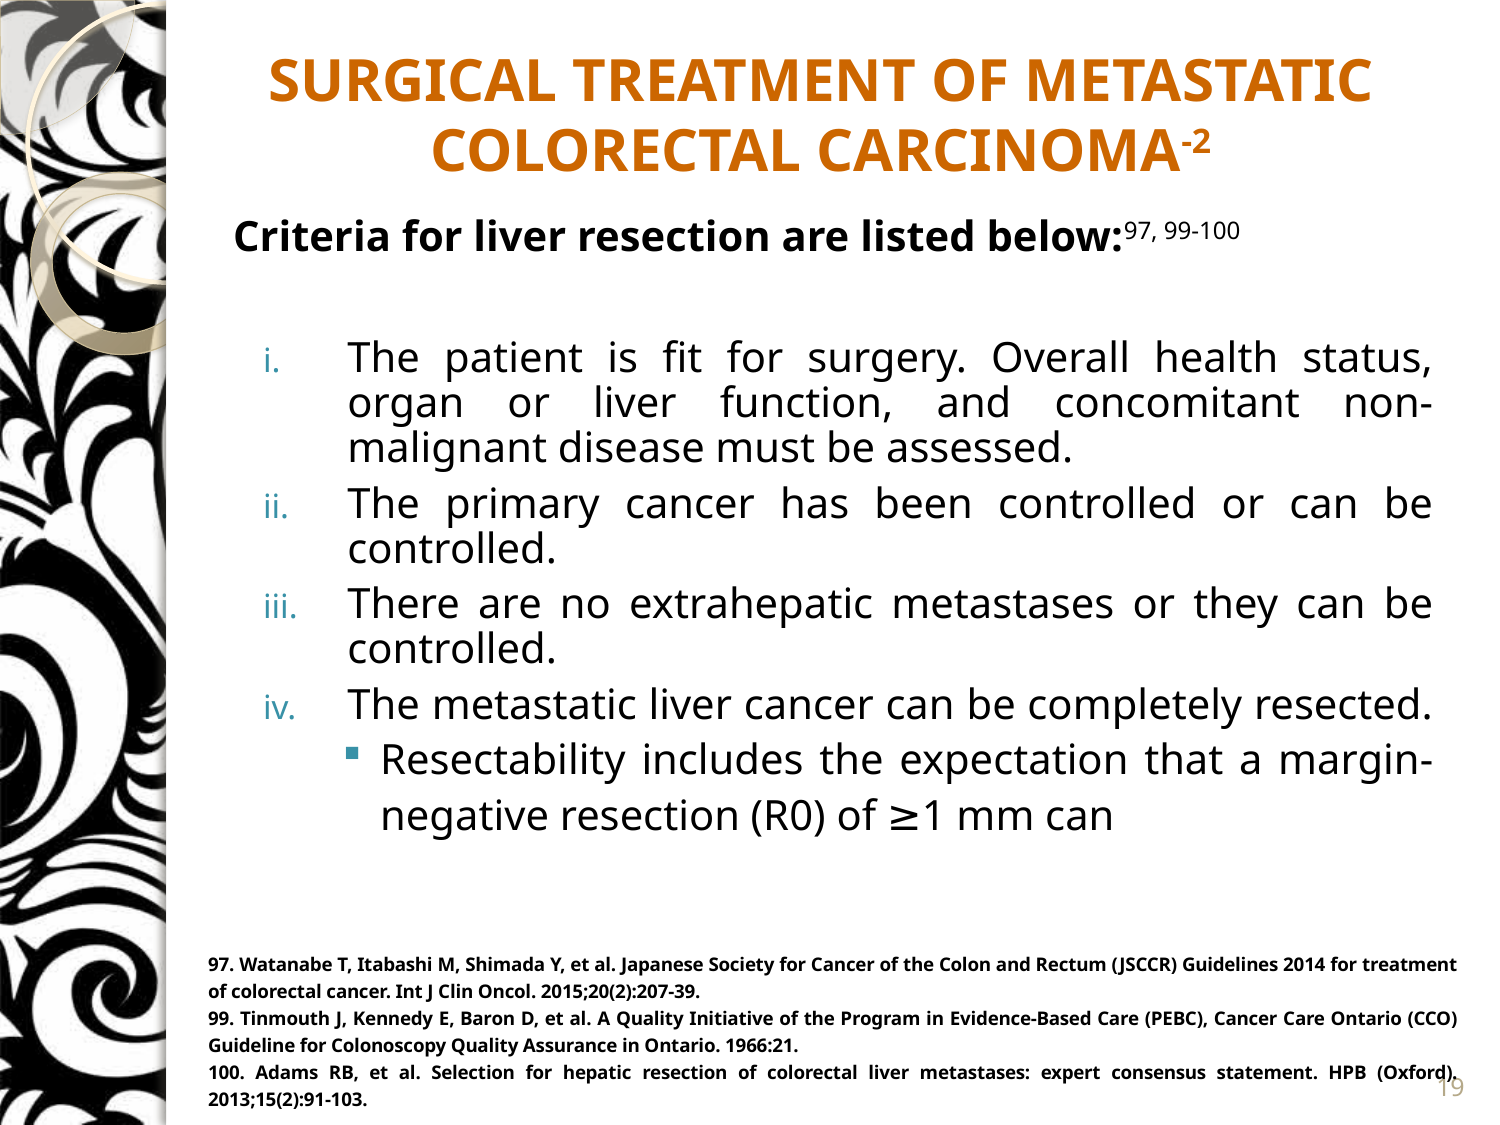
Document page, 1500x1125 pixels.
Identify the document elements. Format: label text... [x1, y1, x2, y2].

list Criteria for liver resection are listed below:97, 99-100 The patient is fit for surgery. Overall health status, organ or liver function, and concomitant non-malignant disease must be assessed. The primary cancer has been controlled or can be controlled. There are no extrahepatic metastases or they can be controlled. The metastatic liver cancer can be completely resected. Resectability includes the expectation that a margin-negative resection (R0) of ≥1 mm can be achieved. [218, 208, 1449, 940]
text_box 97. Watanabe T, Itabashi M, Shimada Y, et al. Japanese Society for Cancer of the Colon and Rectum (JSCCR) Guidelines 2014 for treatment of colorectal cancer. Int J Clin Oncol. 2015;20(2):207-39. 99. Tinmouth J, Kennedy E, Baron D, et al. A Quality Initiative of the Program in Evidence-Based Care (PEBC), Cancer Care Ontario (CCO) Guideline for Colonoscopy Quality Assurance in Ontario. 1966:21. 100. Adams RB, et al. Selection for hepatic resection of colorectal liver metastases: expert consensus statement. HPB (Oxford). 2013;15(2):91-103. [193, 940, 1471, 1119]
picture [0, 134, 166, 1125]
picture [136, 0, 164, 4]
text_box SURGICAL TREATMENT OF METASTATIC COLORECTAL CARCINOMA-2 [182, 19, 1459, 207]
picture [62, 195, 160, 280]
picture [32, 13, 160, 207]
slide_number 19 [1413, 1034, 1488, 1113]
picture [53, 241, 160, 332]
